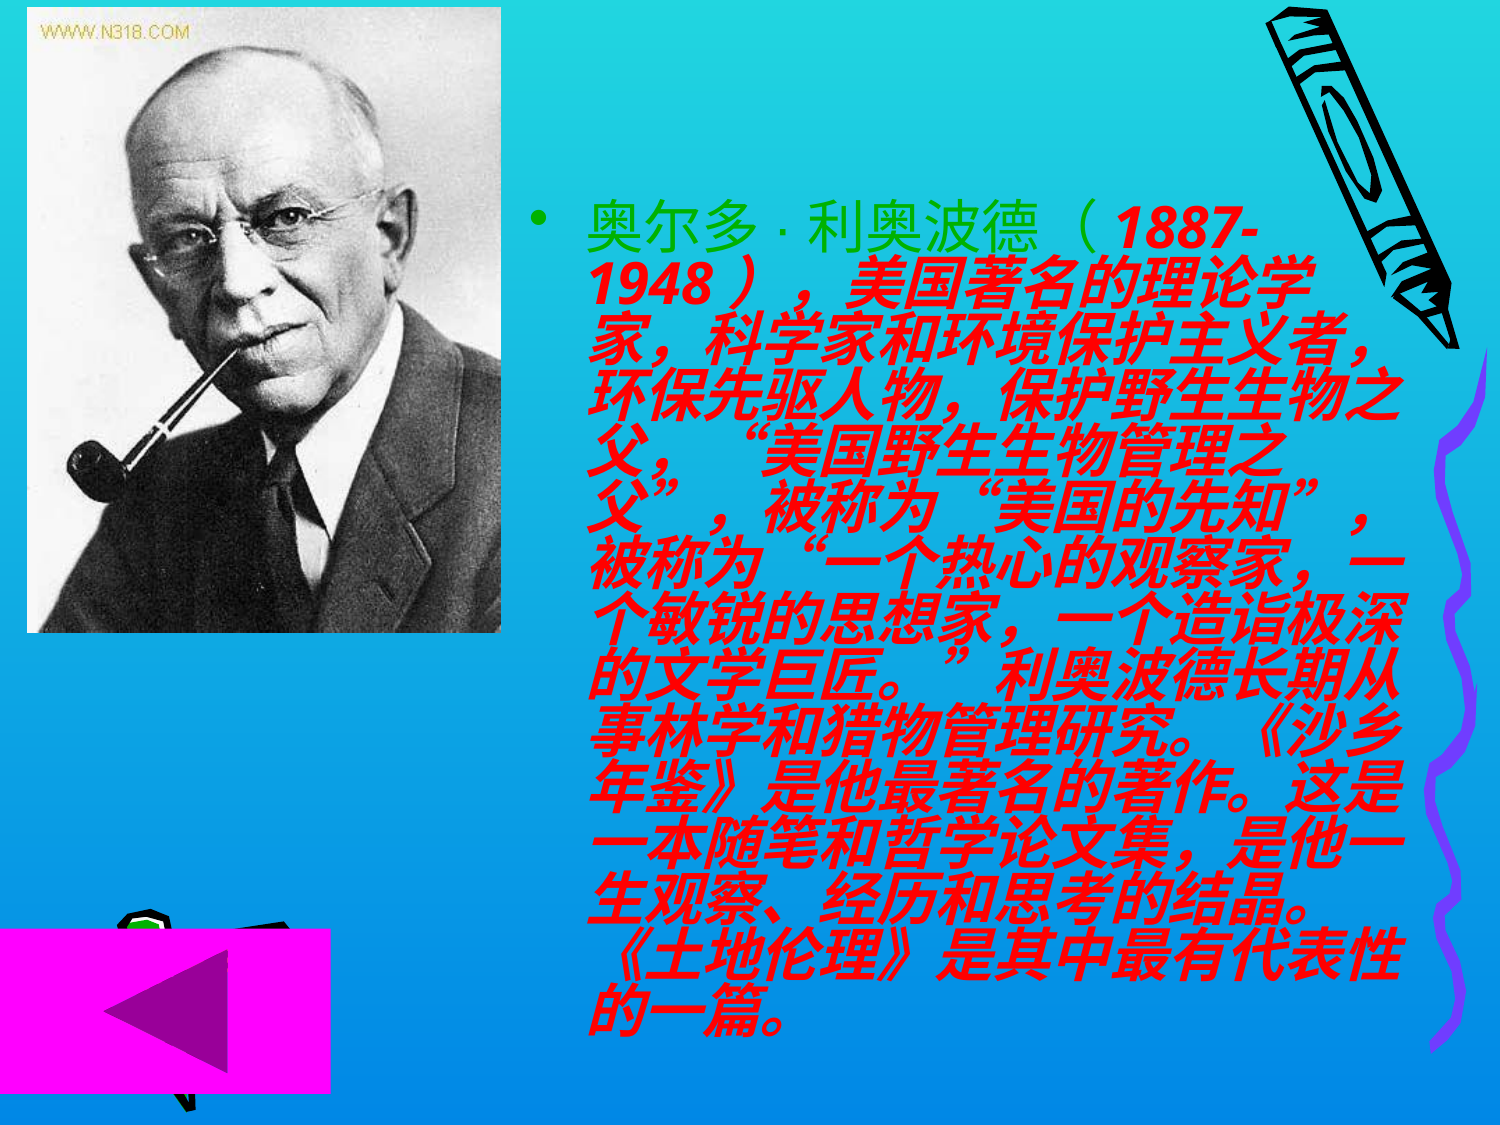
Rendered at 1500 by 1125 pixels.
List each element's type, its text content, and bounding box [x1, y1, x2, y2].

picture [0, 7, 513, 632]
text_box [0, 928, 331, 1094]
list 奥尔多·利奥波德（1887-1948），美国著名的理论学家，科学家和环境保护主义者，环保先驱人物，保护野生生物之父，“美国野生生物管理之父”，被称为“美国的先知”，被称为“一个热心的观察家，一个敏锐的思想家，一个造诣极深的文学巨匠。”利奥波德长期从事林学和猎物管理研究。《沙乡年鉴》是他最著名的著作。这是一本随笔和哲学论文集，是他一生观察、经历和思考的结晶。《土地伦理》是其中最有代表性的一篇。 [513, 196, 1438, 1001]
